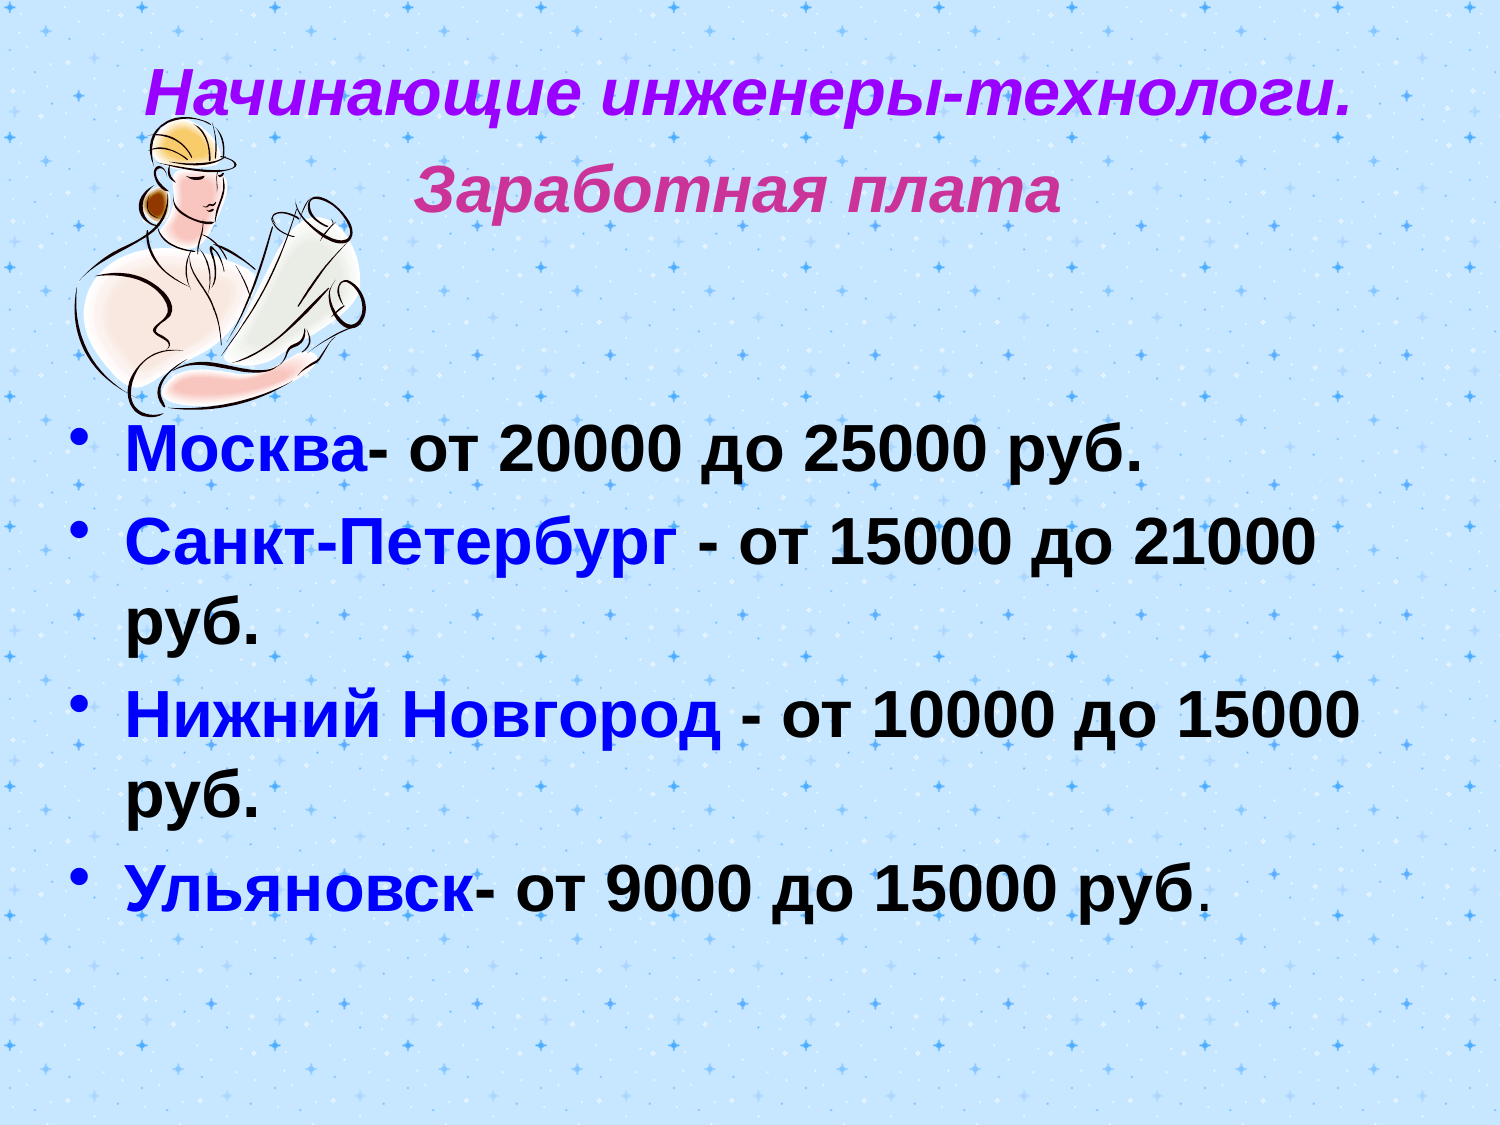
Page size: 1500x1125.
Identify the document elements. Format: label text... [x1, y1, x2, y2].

title Начинающие инженеры-технологи. Заработная плата [74, 44, 1426, 233]
list Москва- от 20000 до 25000 руб. Санкт-Петербург - от 15000 до 21000 руб. Нижний Новгород - от 10000 до 15000 руб. Ульяновск- от 9000 до 15000 руб. [52, 396, 1448, 1048]
picture [0, 0, 1500, 1125]
